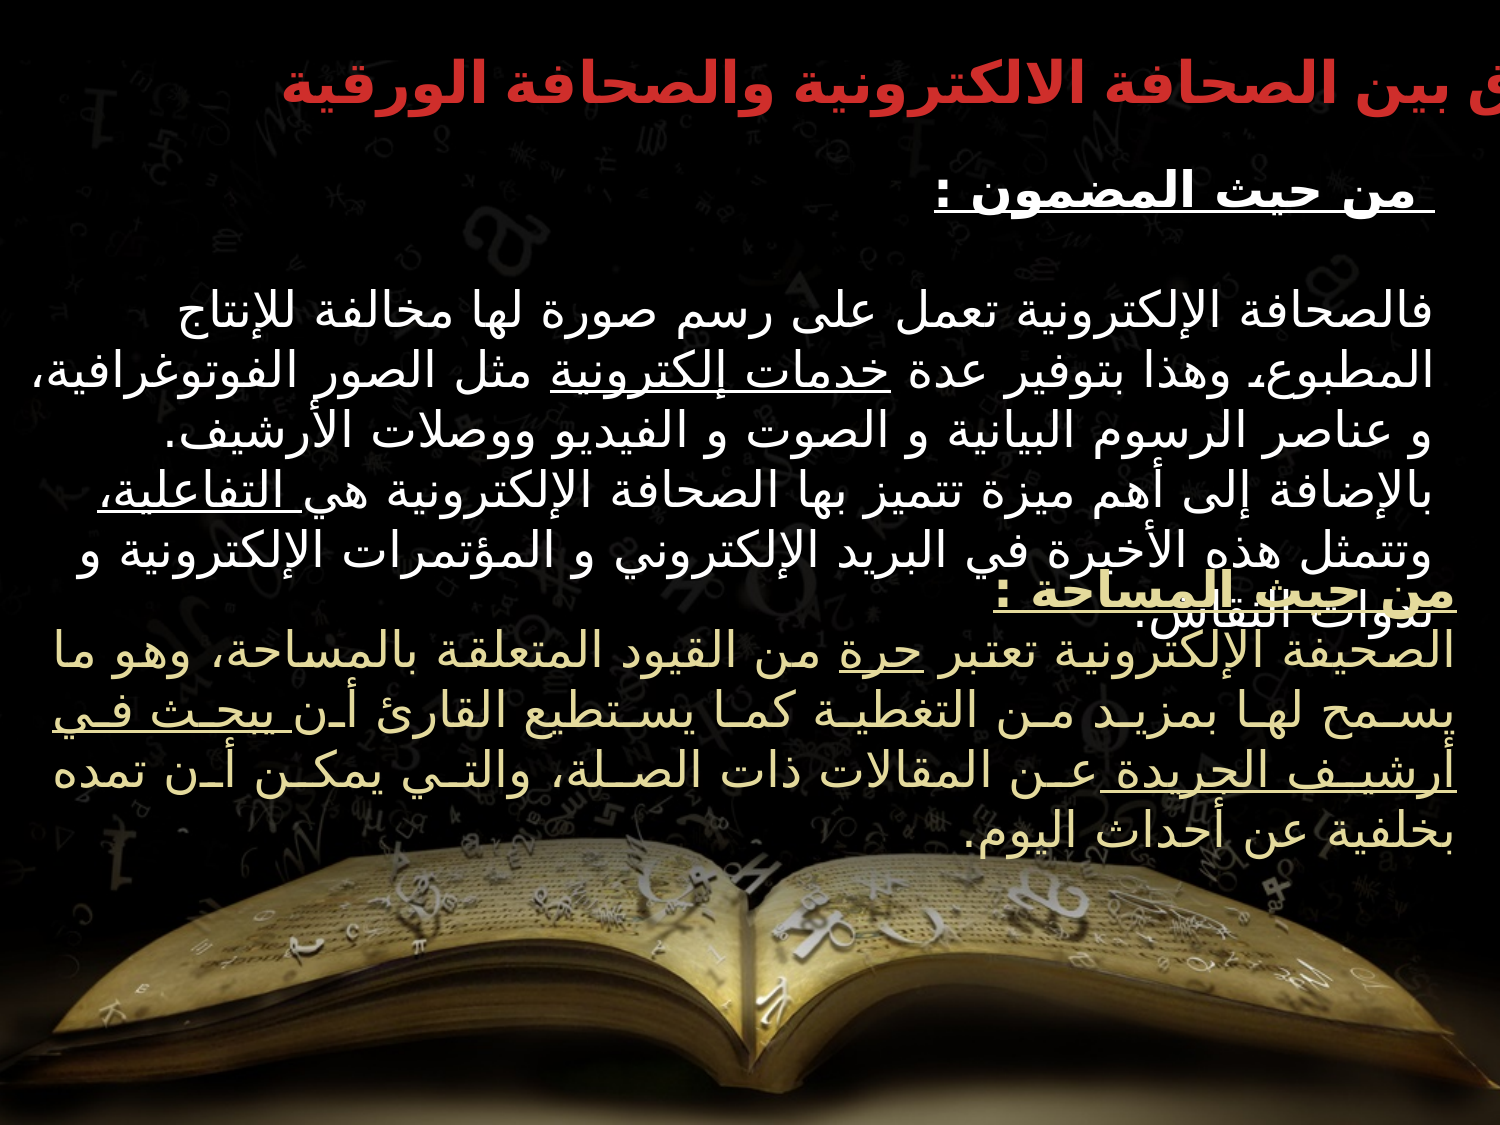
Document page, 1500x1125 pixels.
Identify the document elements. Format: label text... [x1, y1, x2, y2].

text_box من حيث المساحة : الصحيفة الإلكترونية تعتبر حرة من القيود المتعلقة بالمساحة، وهو ما يسمح لها بمزيد من التغطية كما يستطيع القارئ أن يبحث في أرشيف الجريدة عن المقالات ذات الصلة، والتي يمكن أن تمده بخلفية عن أحداث اليوم. [37, 549, 1472, 865]
text_box الفرق بين الصحافة الالكترونية والصحافة الورقية: [265, 37, 1500, 123]
picture [0, 0, 1500, 1125]
text_box من حيث المضمون : فالصحافة الإلكترونية تعمل على رسم صورة لها مخالفة للإنتاج المطبوع، وهذا بتوفير عدة خدمات إلكترونية مثل الصور الفوتوغرافية، و عناصر الرسوم البيانية و الصوت و الفيديو ووصلات الأرشيف. بالإضافة إلى أهم ميزة تتميز بها الصحافة الإلكترونية هي التفاعلية، وتتمثل هذه الأخيرة في البريد الإلكتروني و المؤتمرات الإلكترونية و ندوات النقاش. [0, 149, 1450, 705]
